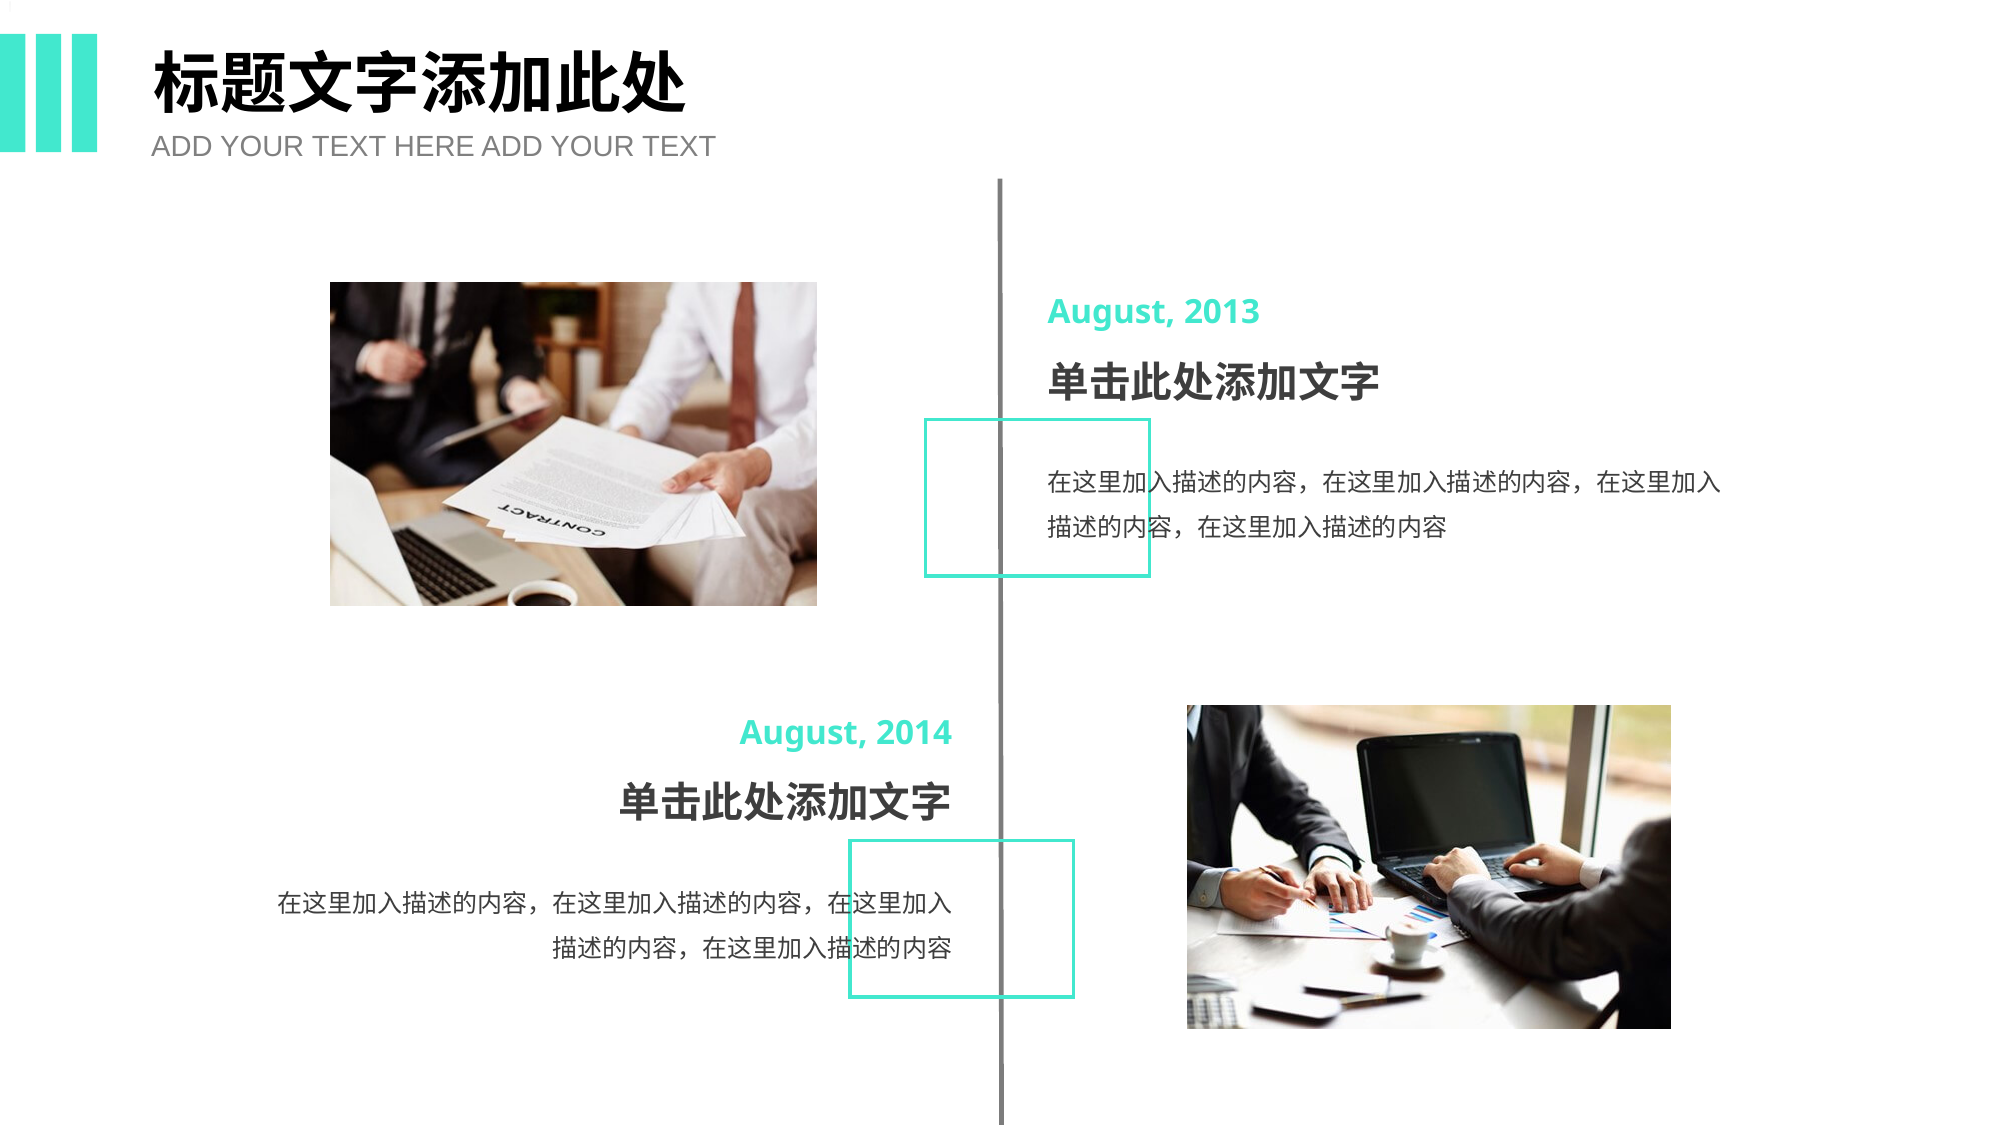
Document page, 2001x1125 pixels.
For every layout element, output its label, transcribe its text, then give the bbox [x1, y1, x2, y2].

text_box [71, 33, 98, 153]
text_box [1002, 419, 1150, 577]
text_box 在这里加入描述的内容，在这里加入描述的内容，在这里加入描述的内容，在这里加入描述的内容 [1032, 444, 1750, 549]
text_box [849, 840, 999, 998]
picture [330, 282, 817, 606]
text_box August, 2013 单击此处添加文字 [1032, 263, 1525, 413]
text_box August, 2014 单击此处添加文字 [302, 684, 968, 834]
text_box [1002, 840, 1074, 998]
text_box [0, 33, 26, 153]
text_box [35, 33, 62, 153]
text_box 标题文字添加此处 [139, 33, 703, 120]
picture [1187, 705, 1671, 1029]
text_box [925, 419, 999, 577]
text_box 在这里加入描述的内容，在这里加入描述的内容，在这里加入描述的内容，在这里加入描述的内容 [251, 865, 968, 970]
text_box ADD YOUR TEXT HERE ADD YOUR TEXT [136, 120, 916, 170]
